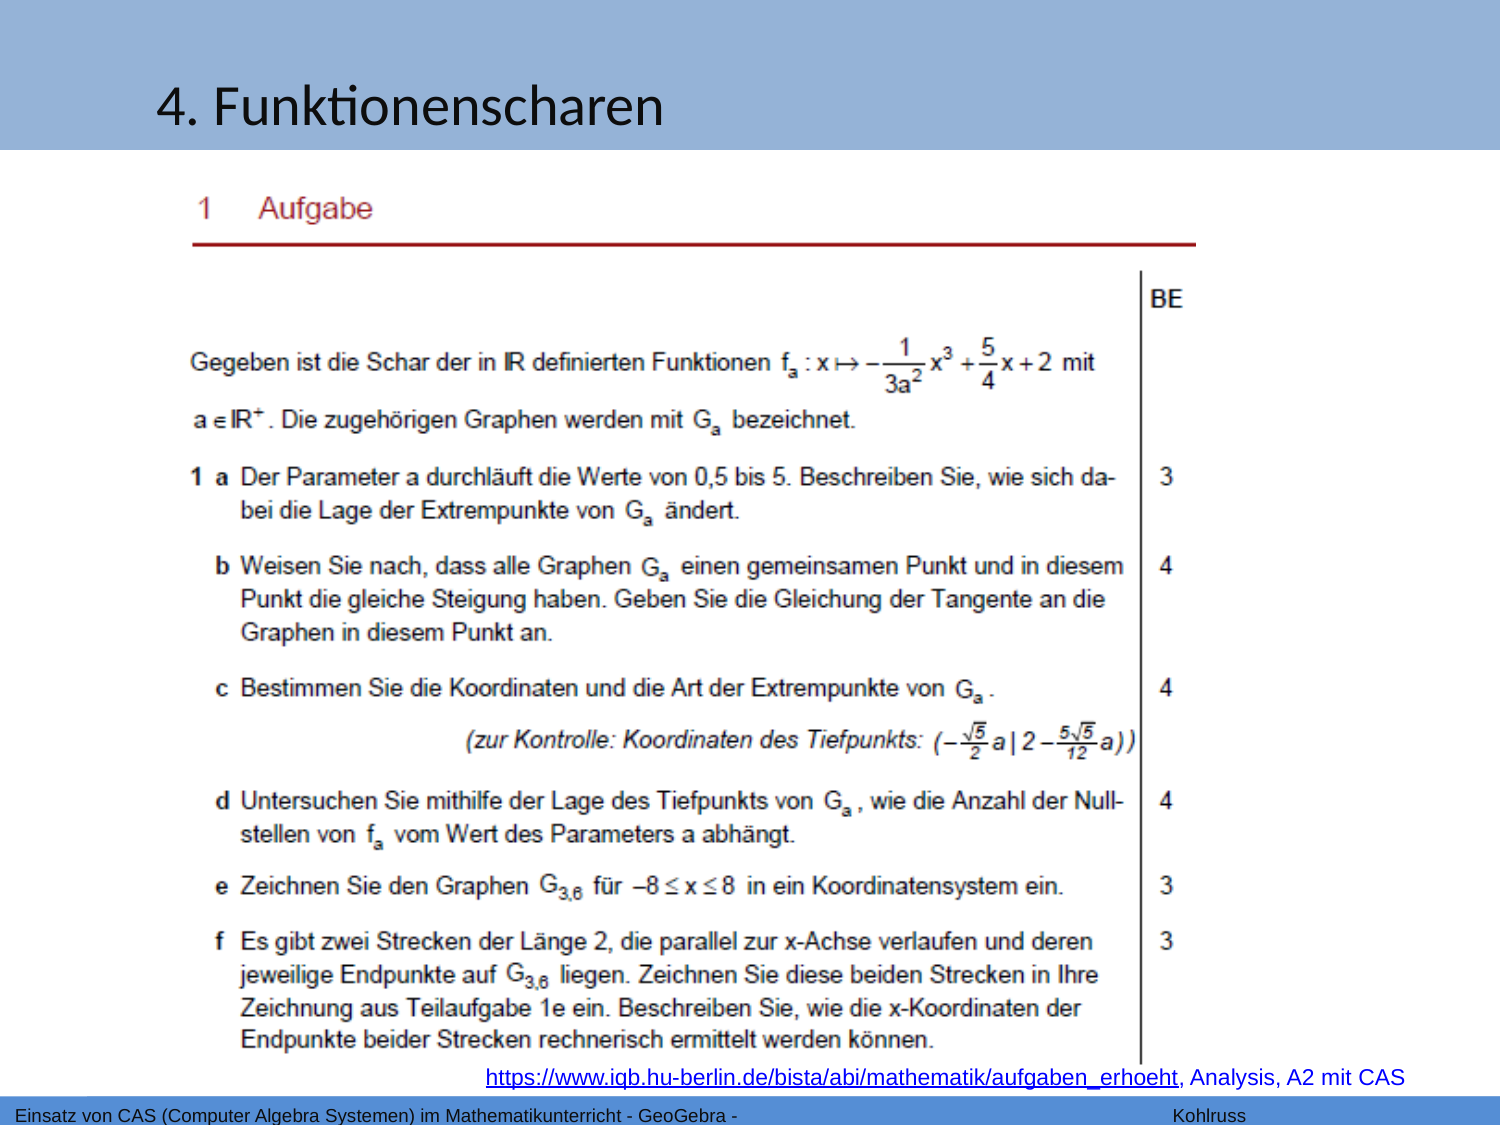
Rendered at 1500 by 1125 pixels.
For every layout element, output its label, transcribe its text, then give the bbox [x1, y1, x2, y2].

text_box https://www.iqb.hu-berlin.de/bista/abi/mathematik/aufgaben_erhoeht, Analysis, A2 mit CAS [470, 1054, 1443, 1097]
text_box 4. Funktionenscharen [141, 59, 1500, 145]
picture [141, 186, 1196, 1077]
